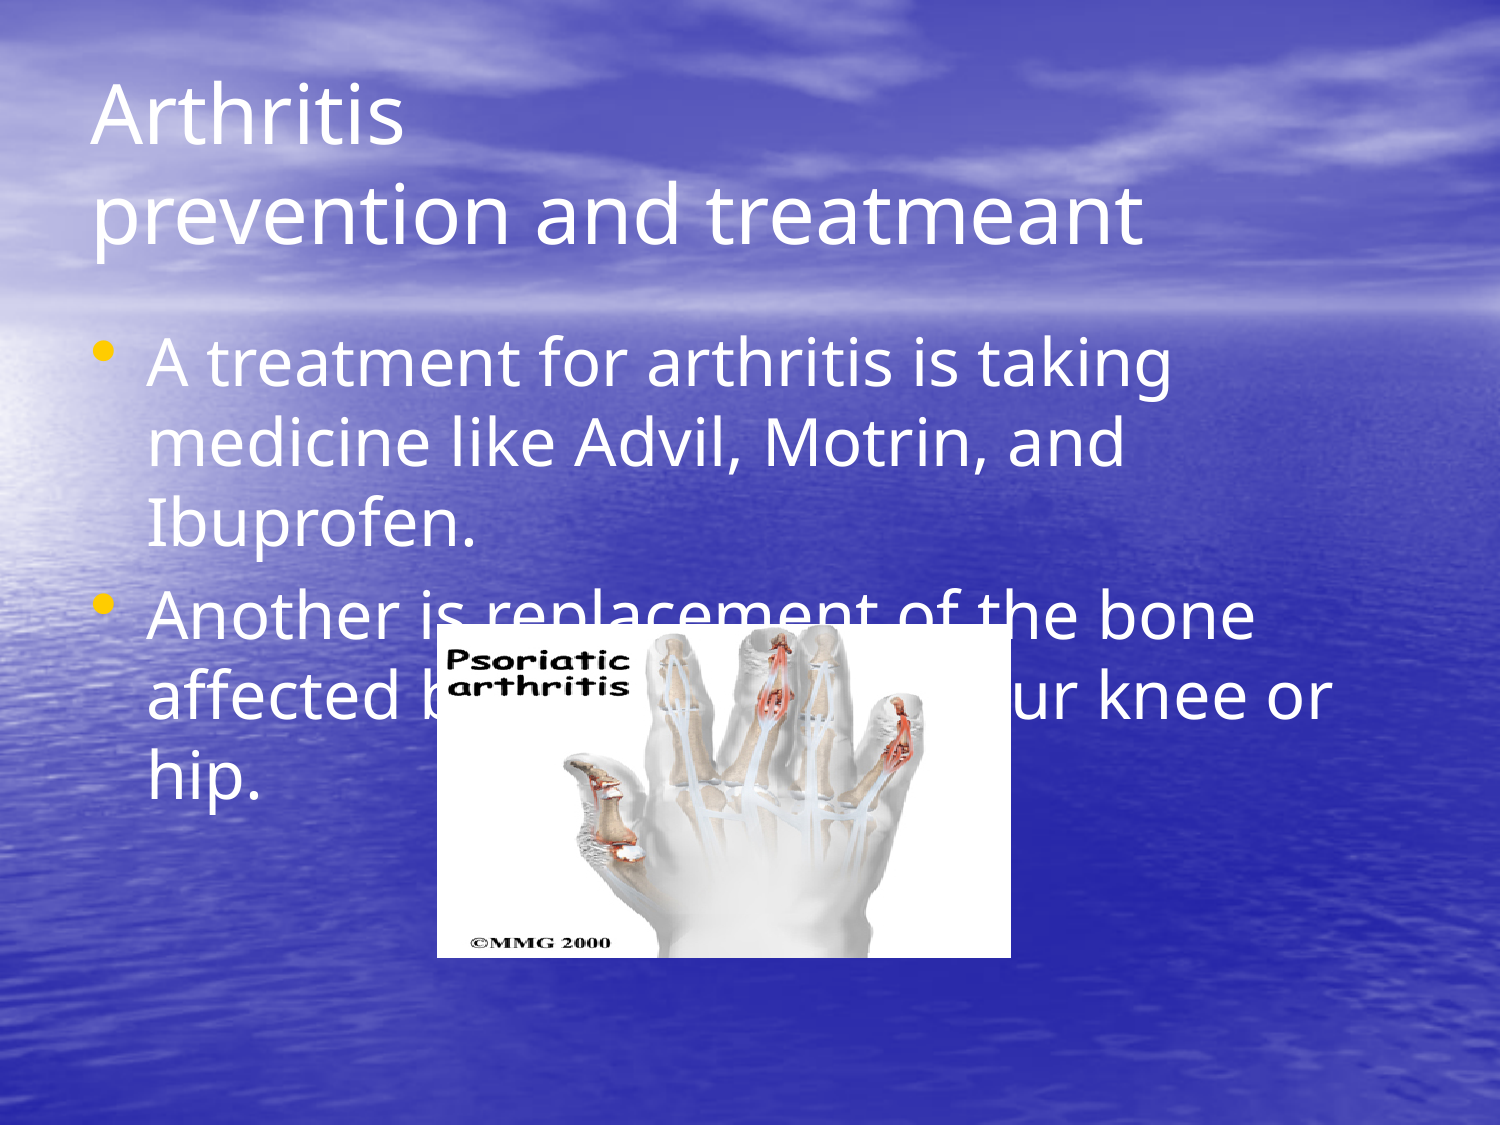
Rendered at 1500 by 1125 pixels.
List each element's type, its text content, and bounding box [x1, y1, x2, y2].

picture [437, 624, 1012, 958]
list A treatment for arthritis is taking medicine like Advil, Motrin, and Ibuprofen. Another is replacement of the bone affected by arthritis. Like your knee or hip. [74, 312, 1426, 988]
title Arthritis prevention and treatmeant [74, 47, 1426, 276]
